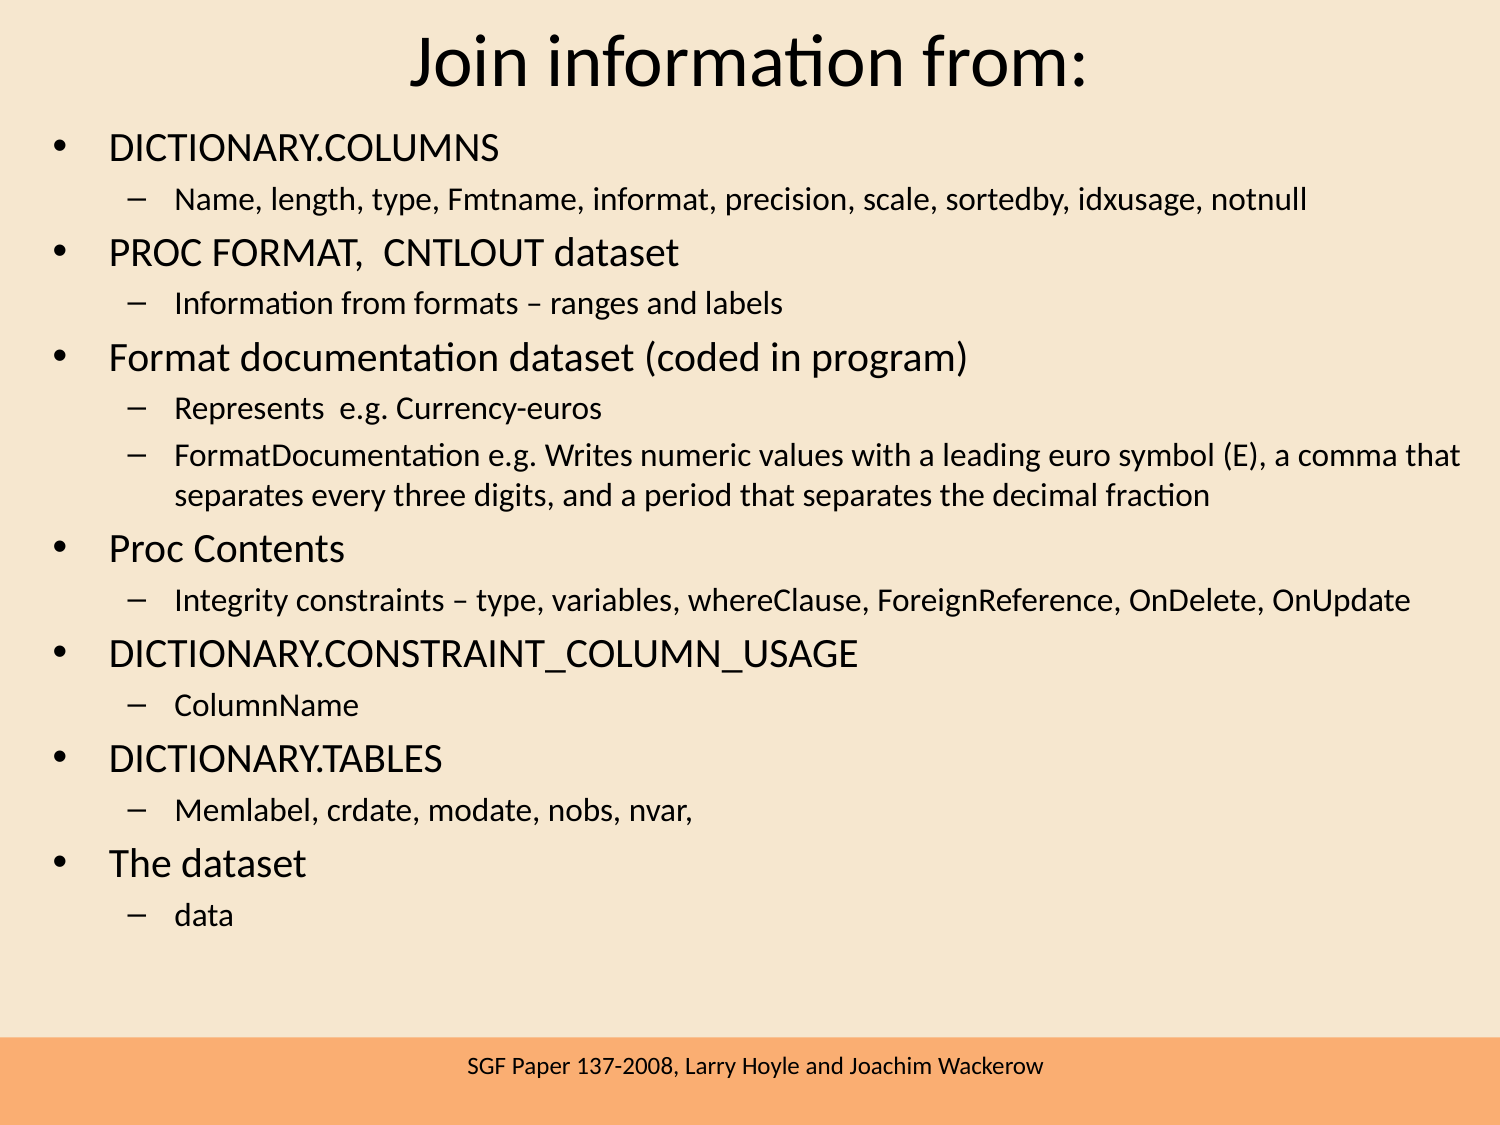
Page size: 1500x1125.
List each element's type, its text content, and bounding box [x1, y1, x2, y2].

footer SGF Paper 137-2008, Larry Hoyle and Joachim Wackerow [399, 1042, 1113, 1103]
title Join information from: [75, 0, 1425, 112]
list DICTIONARY.COLUMNS Name, length, type, Fmtname, informat, precision, scale, sortedby, idxusage, notnull PROC FORMAT, CNTLOUT dataset Information from formats – ranges and labels Format documentation dataset (coded in program) Represents e.g. Currency-euros FormatDocumentation e.g. Writes numeric values with a leading euro symbol (E), a comma that separates every three digits, and a period that separates the decimal fraction Proc Contents Integrity constraints – type, variables, whereClause, ForeignReference, OnDelete, OnUpdate DICTIONARY.CONSTRAINT_COLUMN_USAGE ColumnName DICTIONARY.TABLES Memlabel, crdate, modate, nobs, nvar, The dataset data [37, 112, 1500, 975]
